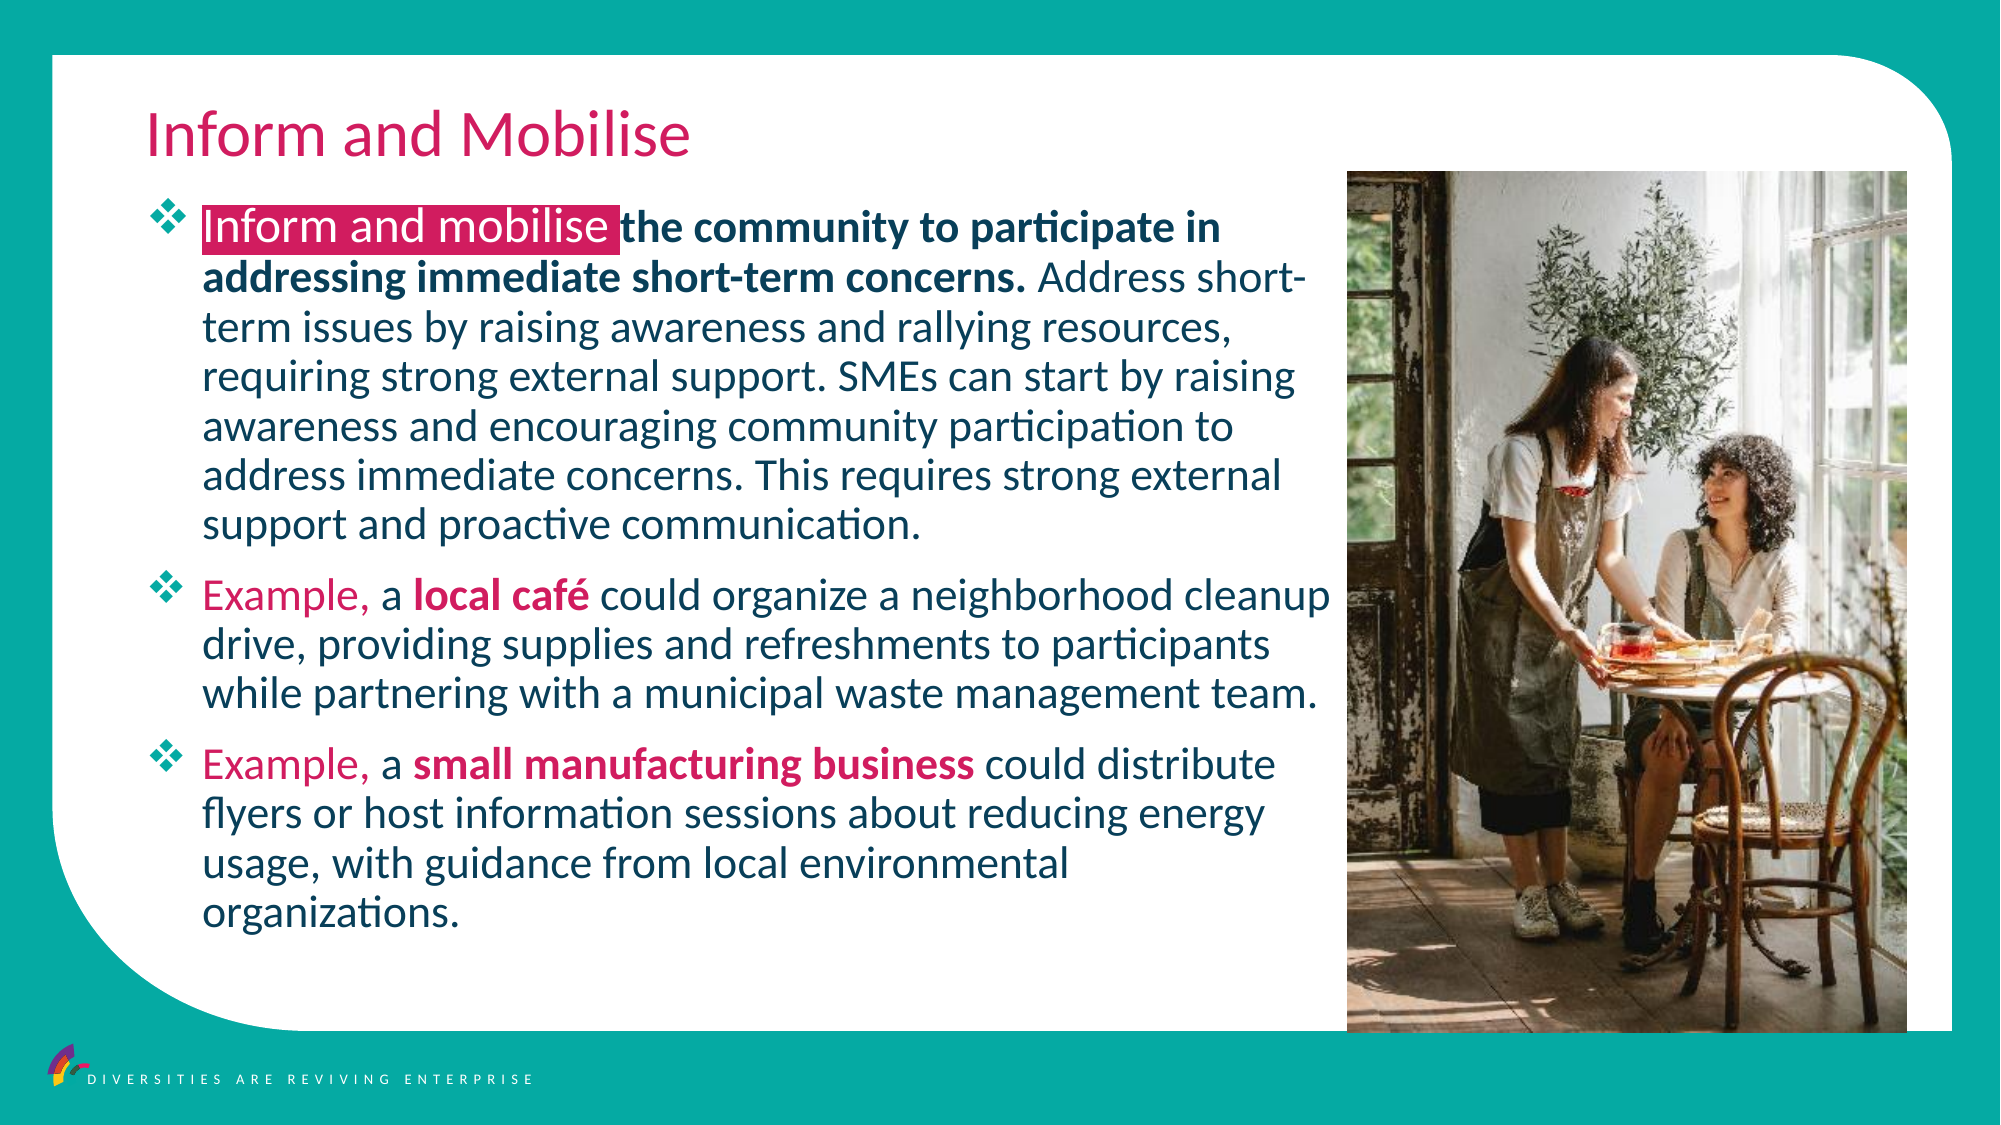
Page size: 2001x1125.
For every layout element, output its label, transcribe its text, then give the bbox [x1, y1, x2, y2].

list Inform and mobilise the community to participate in addressing immediate short-term concerns. Address short-term issues by raising awareness and rallying resources, requiring strong external support. SMEs can start by raising awareness and encouraging community participation to address immediate concerns. This requires strong external support and proactive communication. Example, a local café could organize a neighborhood cleanup drive, providing supplies and refreshments to participants while partnering with a municipal waste management team. Example, a small manufacturing business could distribute flyers or host information sessions about reducing energy usage, with guidance from local environmental organizations. [130, 223, 1347, 824]
list Inform and Mobilise [130, 91, 1869, 223]
picture [1347, 171, 1907, 1033]
